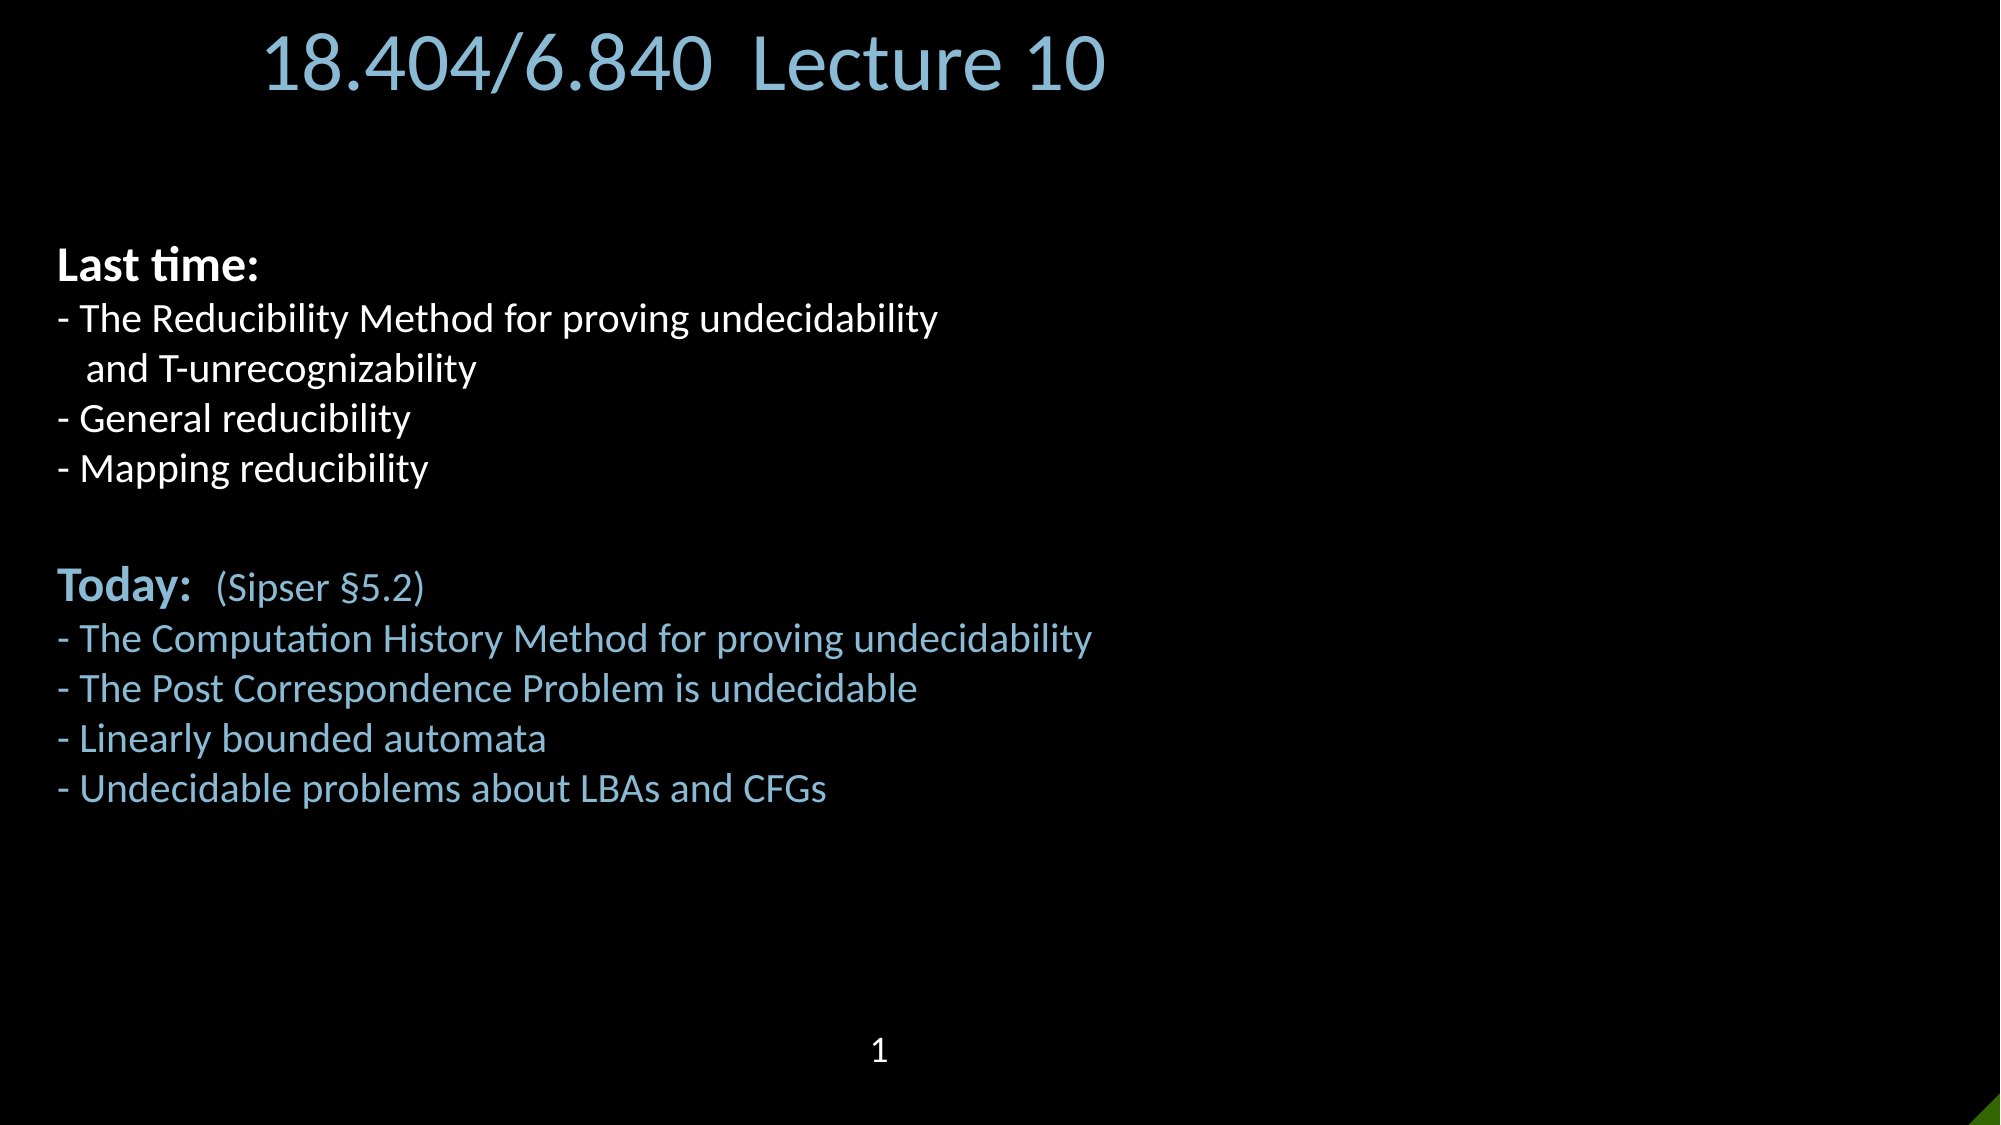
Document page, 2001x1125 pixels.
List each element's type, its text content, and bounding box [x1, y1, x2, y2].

text_box Last time: - The Reducibility Method for proving undecidability and T-unrecognizability - General reducibility - Mapping reducibility Today: (Sipser §5.2) - The Computation History Method for proving undecidability - The Post Correspondence Problem is undecidable - Linearly bounded automata - Undecidable problems about LBAs and CFGs [42, 223, 1138, 869]
text_box 1 [854, 1017, 904, 1078]
text_box [1968, 1093, 2000, 1125]
text_box 18.404/6.840 Lecture 10 [196, 0, 1172, 115]
